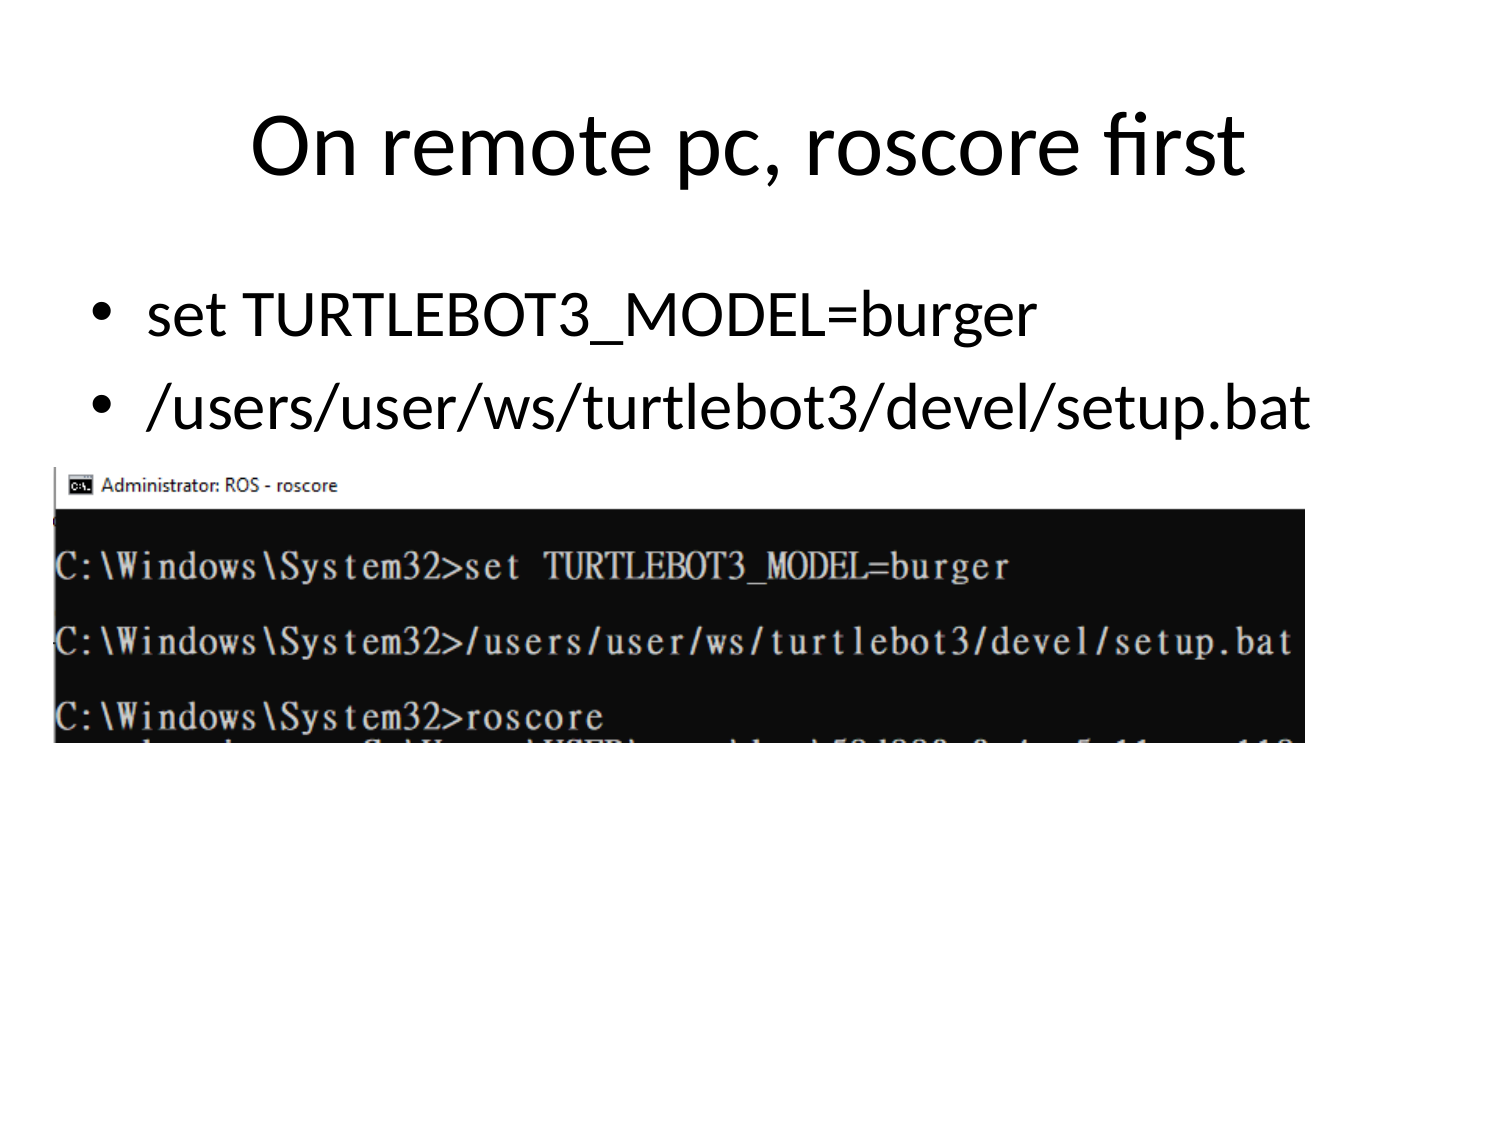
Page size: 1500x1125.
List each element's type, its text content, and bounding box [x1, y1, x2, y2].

list set TURTLEBOT3_MODEL=burger /users/user/ws/turtlebot3/devel/setup.bat [75, 262, 1425, 1005]
title On remote pc, roscore first [75, 45, 1425, 233]
picture [52, 467, 1305, 744]
